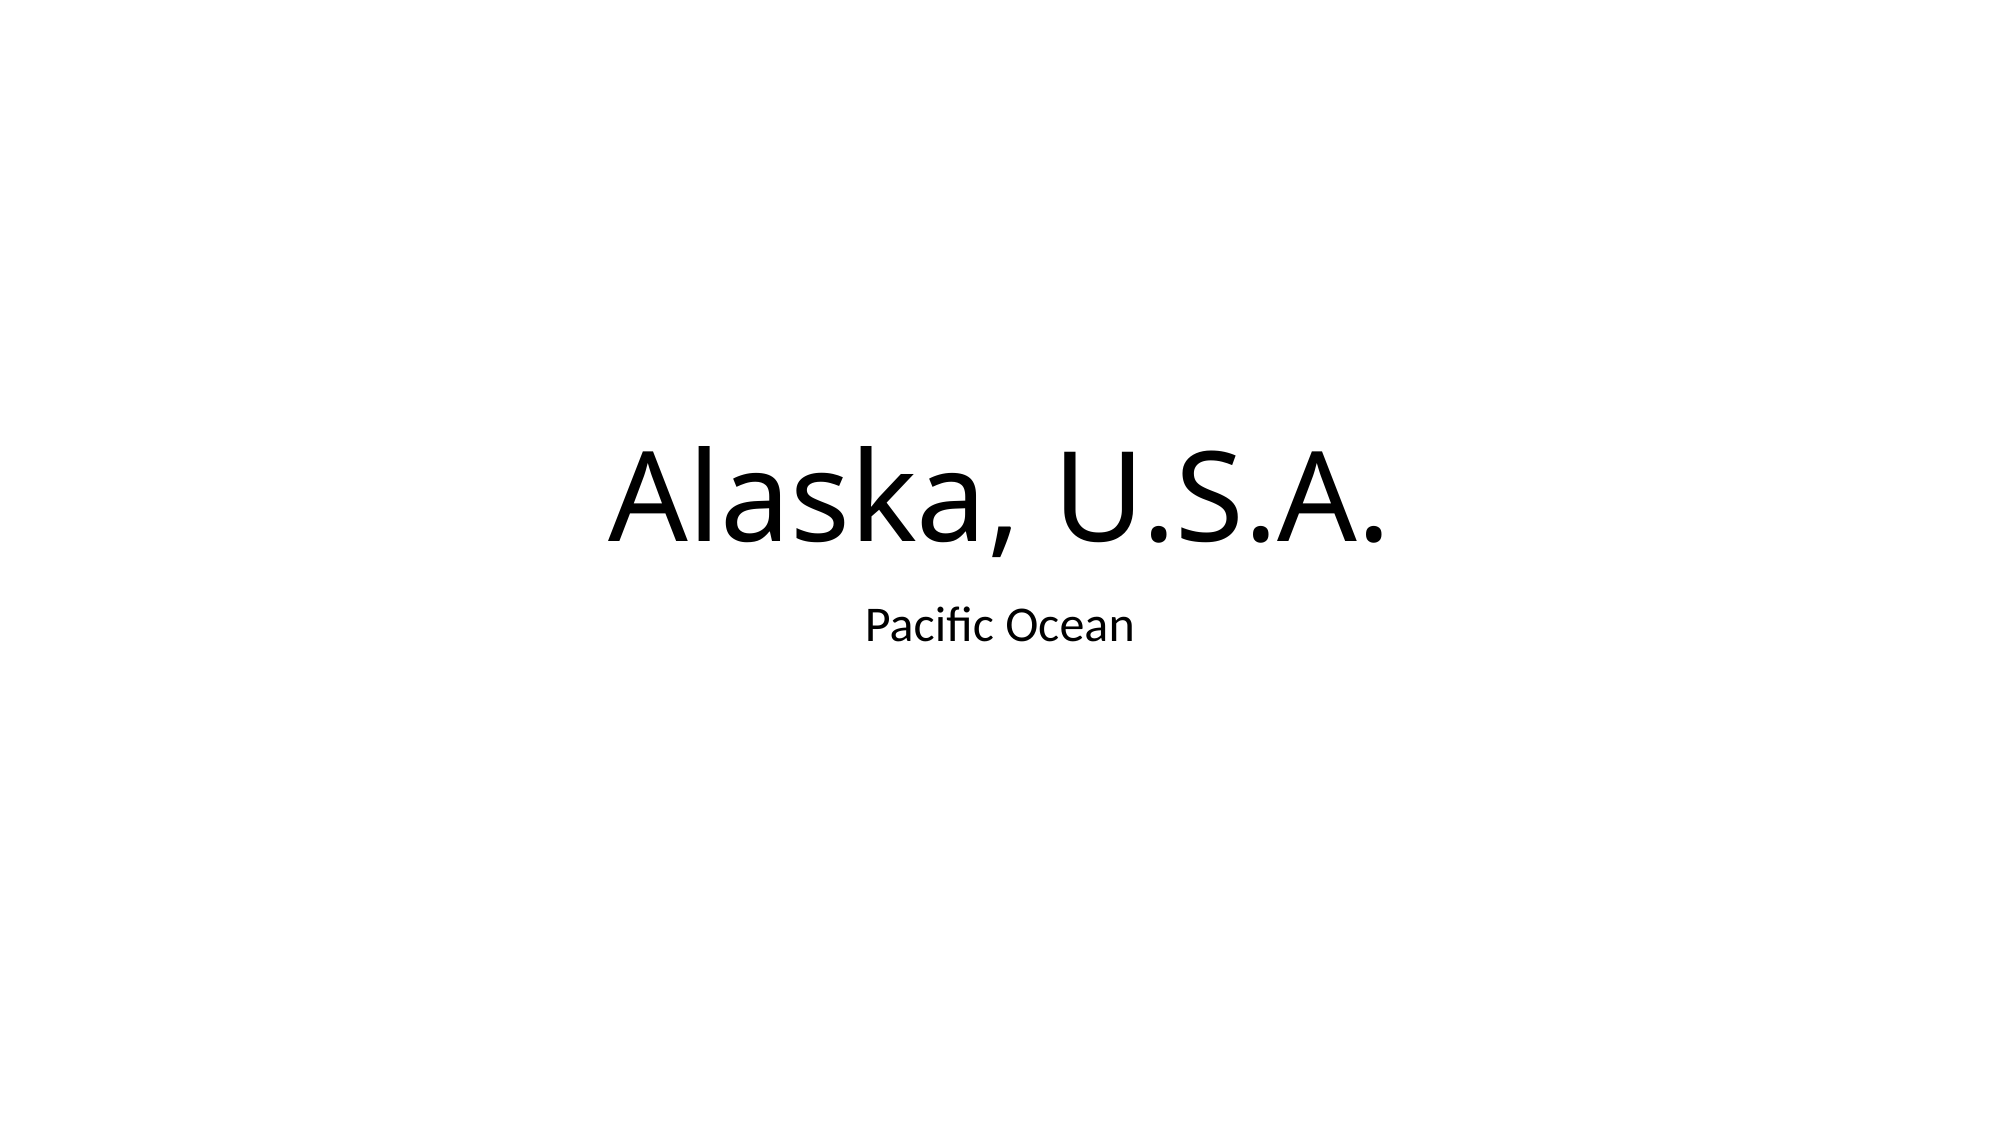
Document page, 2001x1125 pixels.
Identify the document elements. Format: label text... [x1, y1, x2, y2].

title Alaska, U.S.A. [249, 184, 1750, 576]
subtitle Pacific Ocean [249, 590, 1750, 863]
